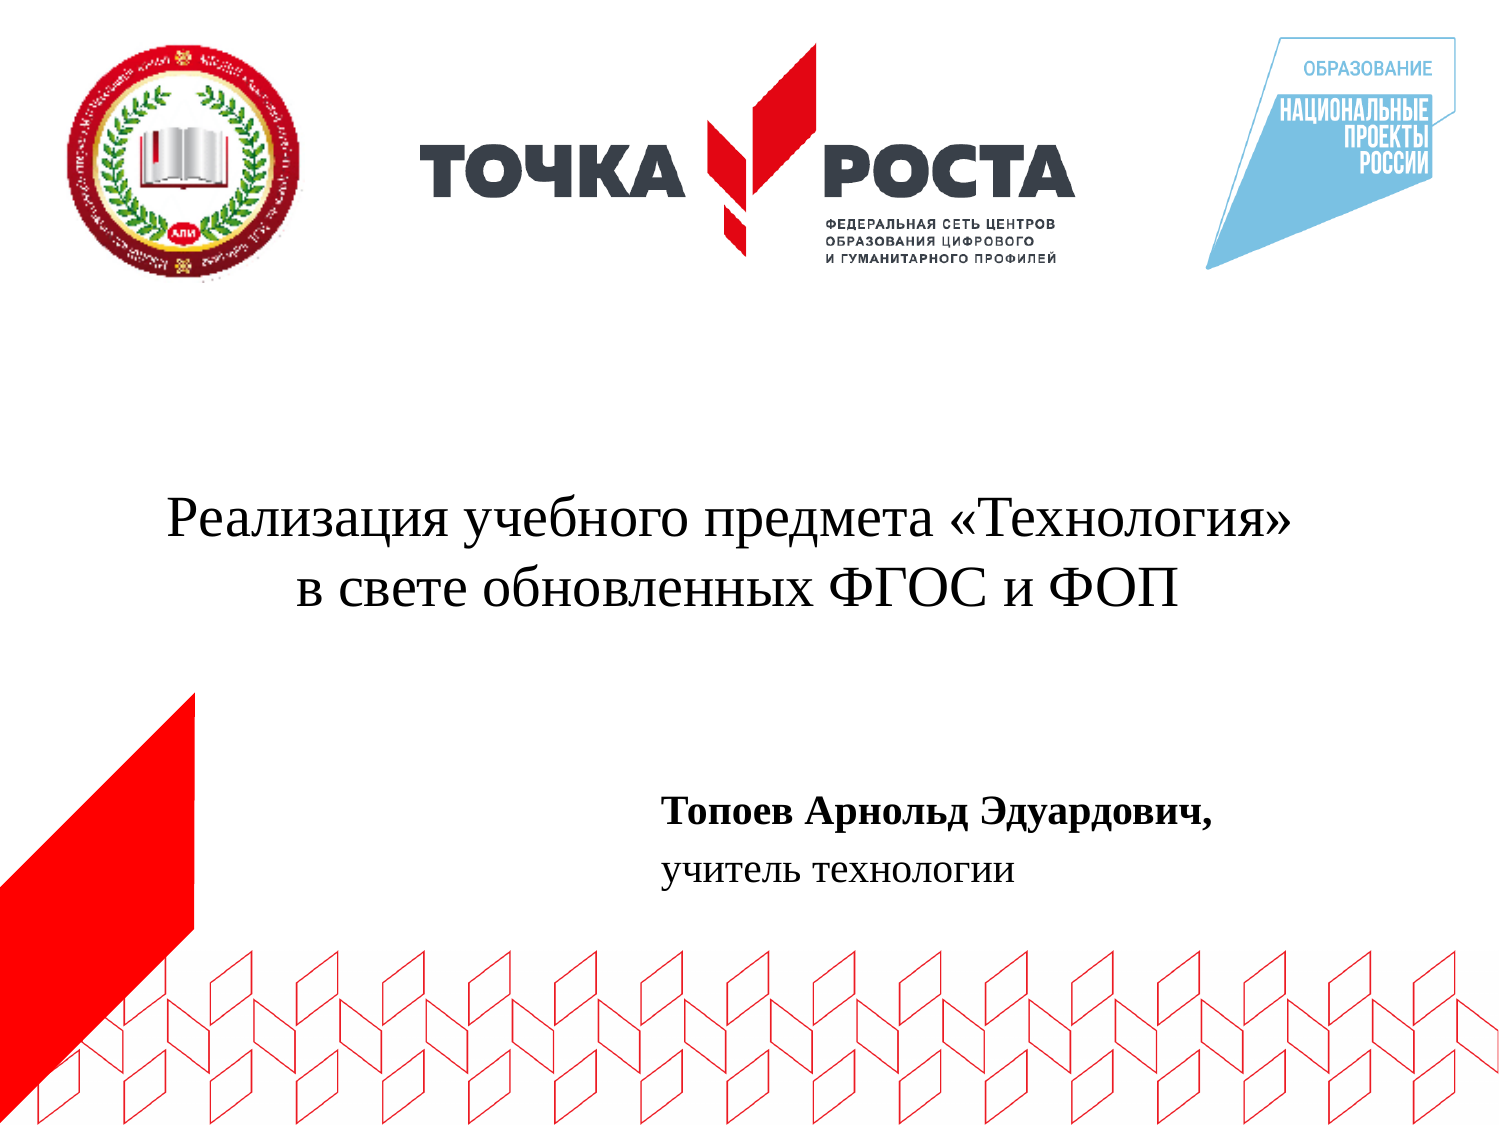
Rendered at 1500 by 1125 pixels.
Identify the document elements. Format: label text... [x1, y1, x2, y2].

picture [1186, 30, 1461, 284]
picture [64, 42, 306, 284]
title Реализация учебного предмета «Технология» в свете обновленных ФГОС и ФОП [41, 427, 1436, 669]
picture [395, 30, 1106, 284]
text_box [0, 692, 195, 948]
picture [0, 949, 1499, 1125]
subtitle Топоев Арнольд Эдуардович, учитель технологии [645, 775, 1496, 949]
